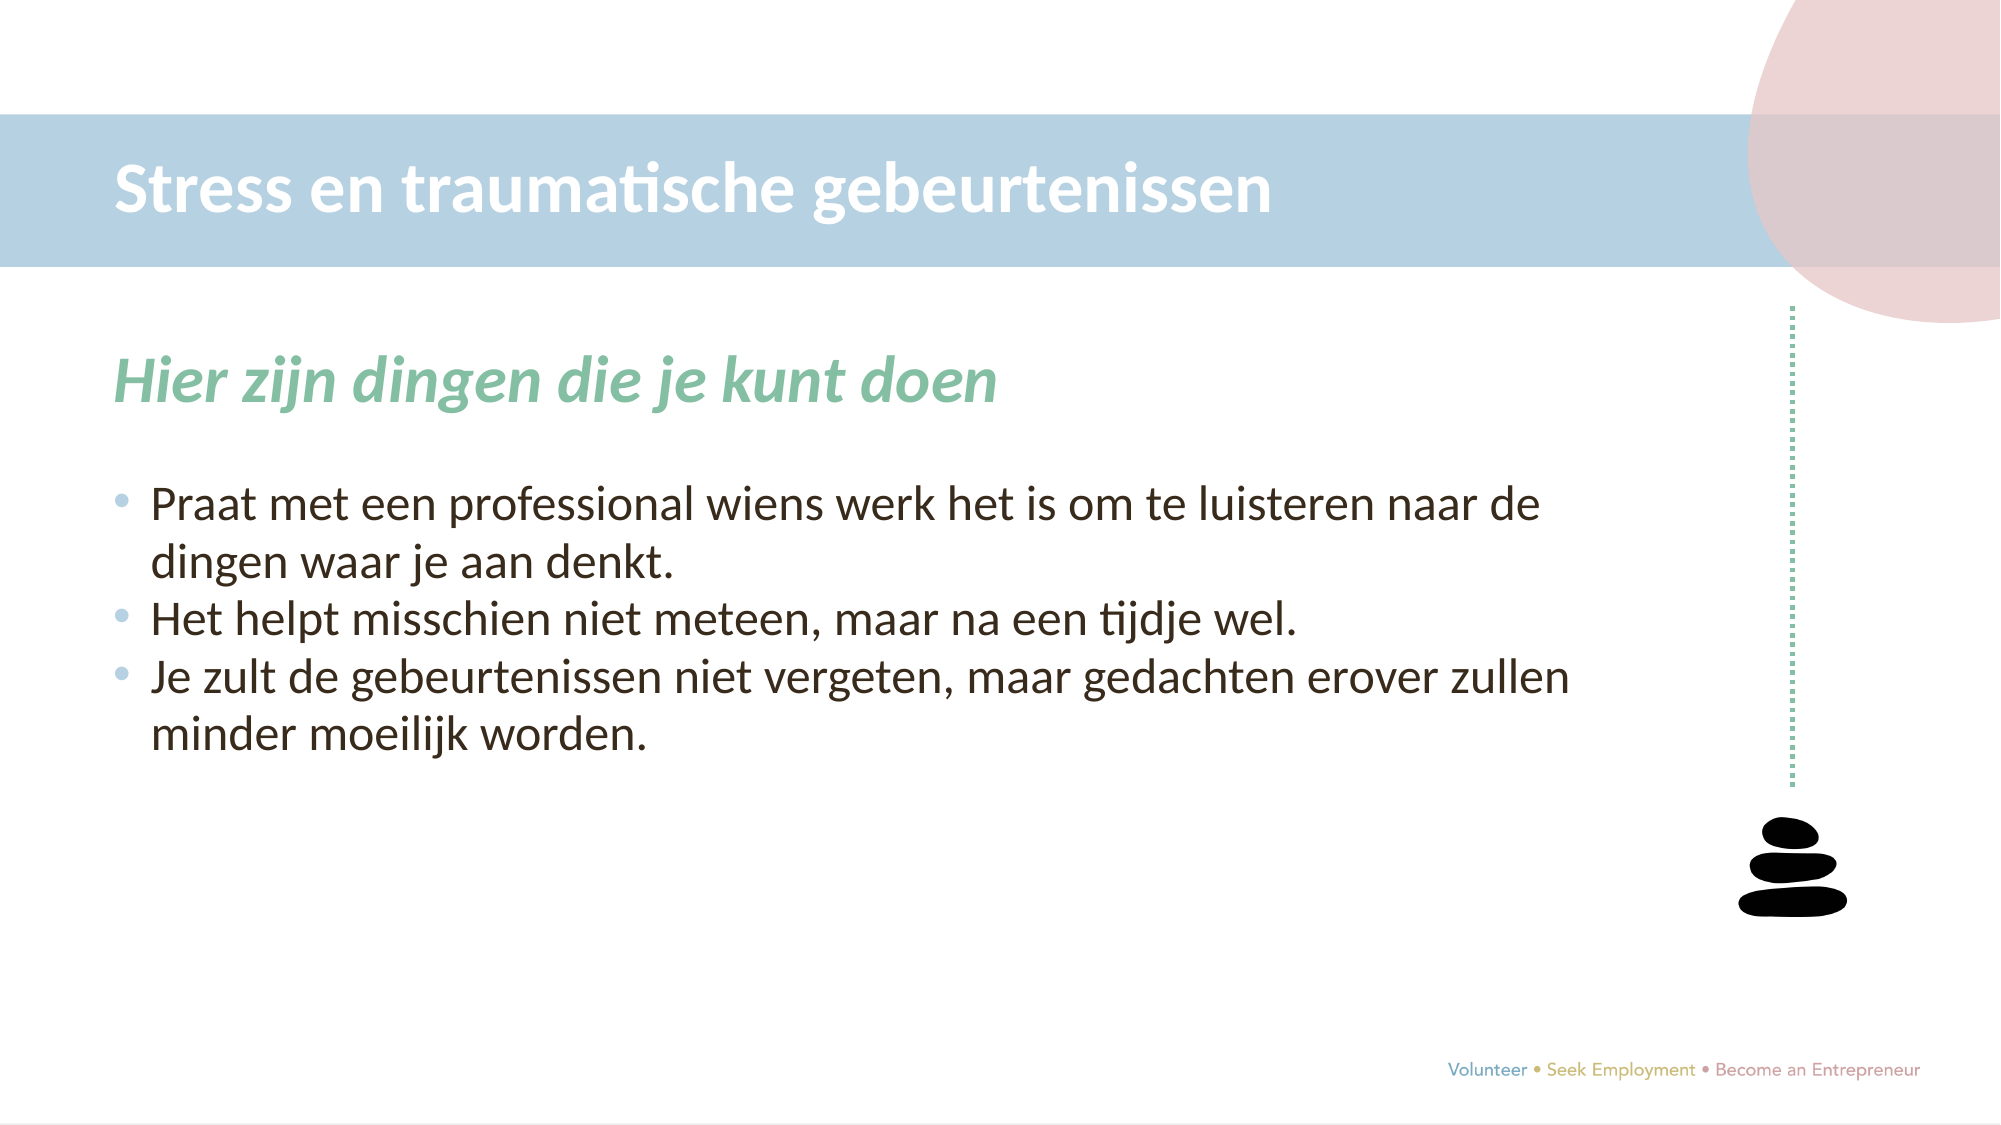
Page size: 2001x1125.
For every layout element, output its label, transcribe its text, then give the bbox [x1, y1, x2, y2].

picture [1418, 1046, 1971, 1103]
text_box [0, 113, 1792, 268]
text_box Stress en traumatische gebeurtenissen [99, 147, 1312, 290]
picture [1717, 791, 1868, 942]
text_box [1747, 0, 2000, 323]
text_box Hier zijn dingen die je kunt doen Praat met een professional wiens werk het is om te luisteren naar de dingen waar je aan denkt. Het helpt misschien niet meteen, maar na een tijdje wel. Je zult de gebeurtenissen niet vergeten, maar gedachten erover zullen minder moeilijk worden. [98, 350, 1661, 975]
